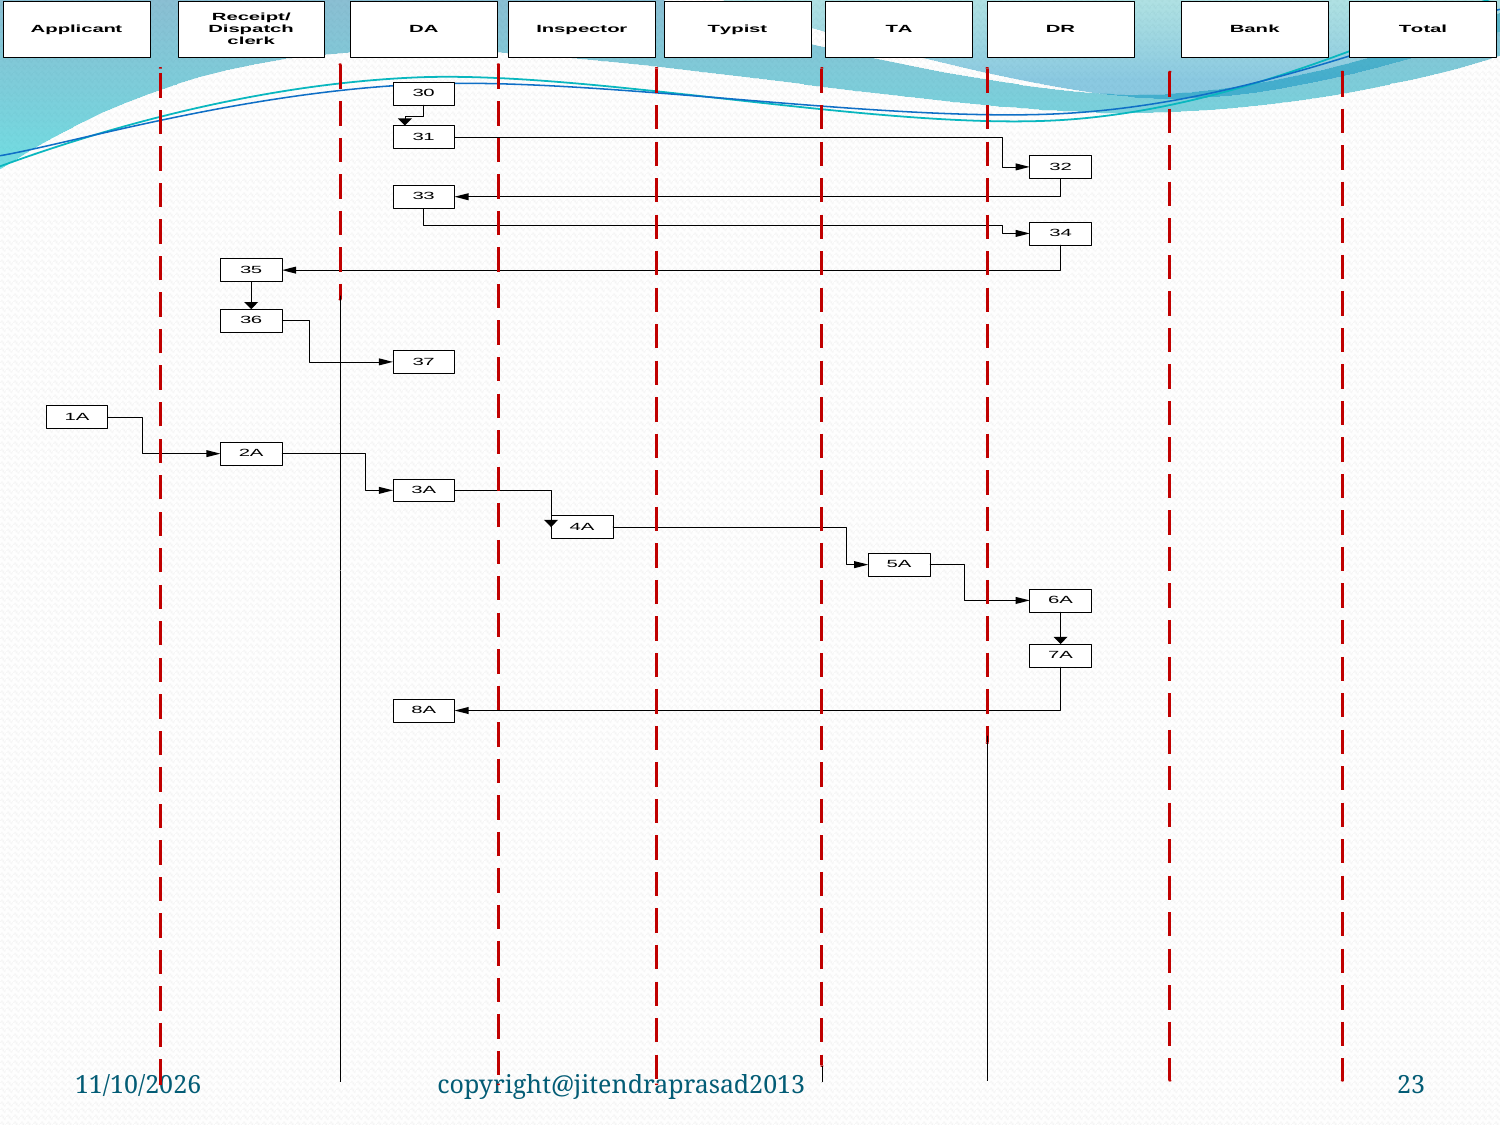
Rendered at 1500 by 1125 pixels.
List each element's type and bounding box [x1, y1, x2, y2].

text_box [0, 0, 1500, 1088]
